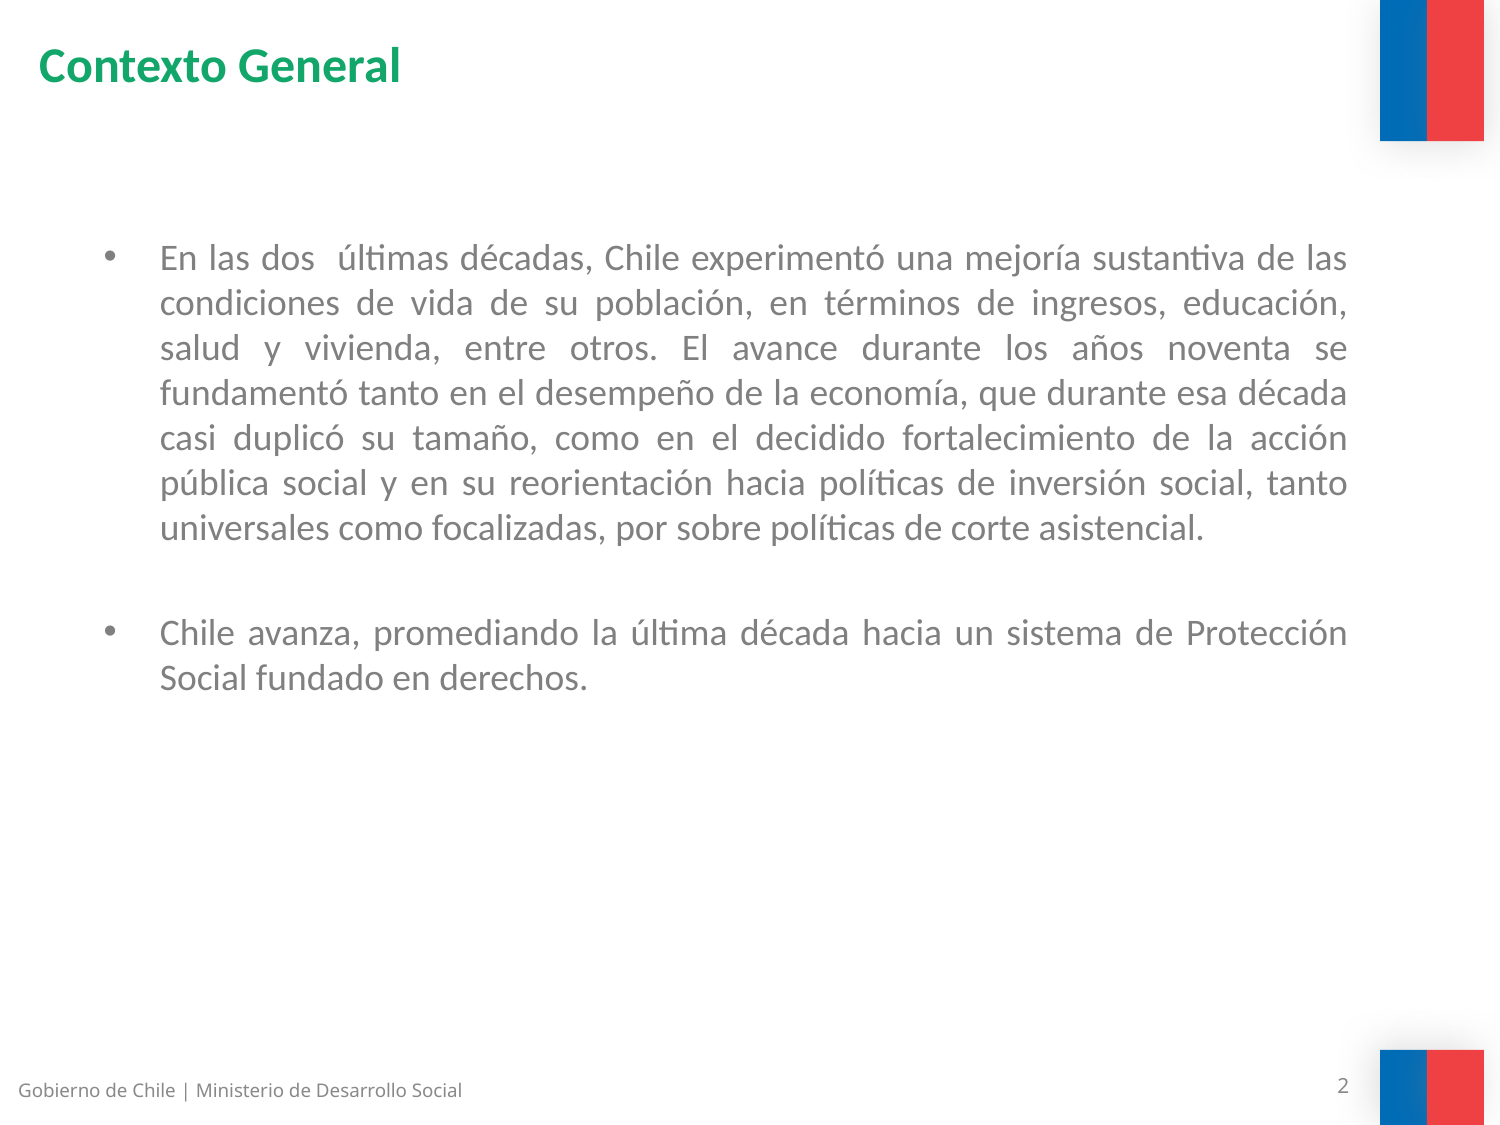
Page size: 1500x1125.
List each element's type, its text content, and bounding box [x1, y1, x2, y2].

list En las dos últimas décadas, Chile experimentó una mejoría sustantiva de las condiciones de vida de su población, en términos de ingresos, educación, salud y vivienda, entre otros. El avance durante los años noventa se fundamentó tanto en el desempeño de la economía, que durante esa década casi duplicó su tamaño, como en el decidido fortalecimiento de la acción pública social y en su reorientación hacia políticas de inversión social, tanto universales como focalizadas, por sobre políticas de corte asistencial. Chile avanza, promediando la última década hacia un sistema de Protección Social fundado en derechos. [88, 172, 1365, 1024]
footer Gobierno de Chile | Ministerio de Desarrollo Social [3, 1070, 597, 1103]
slide_number 2 [1014, 1070, 1365, 1103]
title Contexto General [24, 24, 1365, 213]
